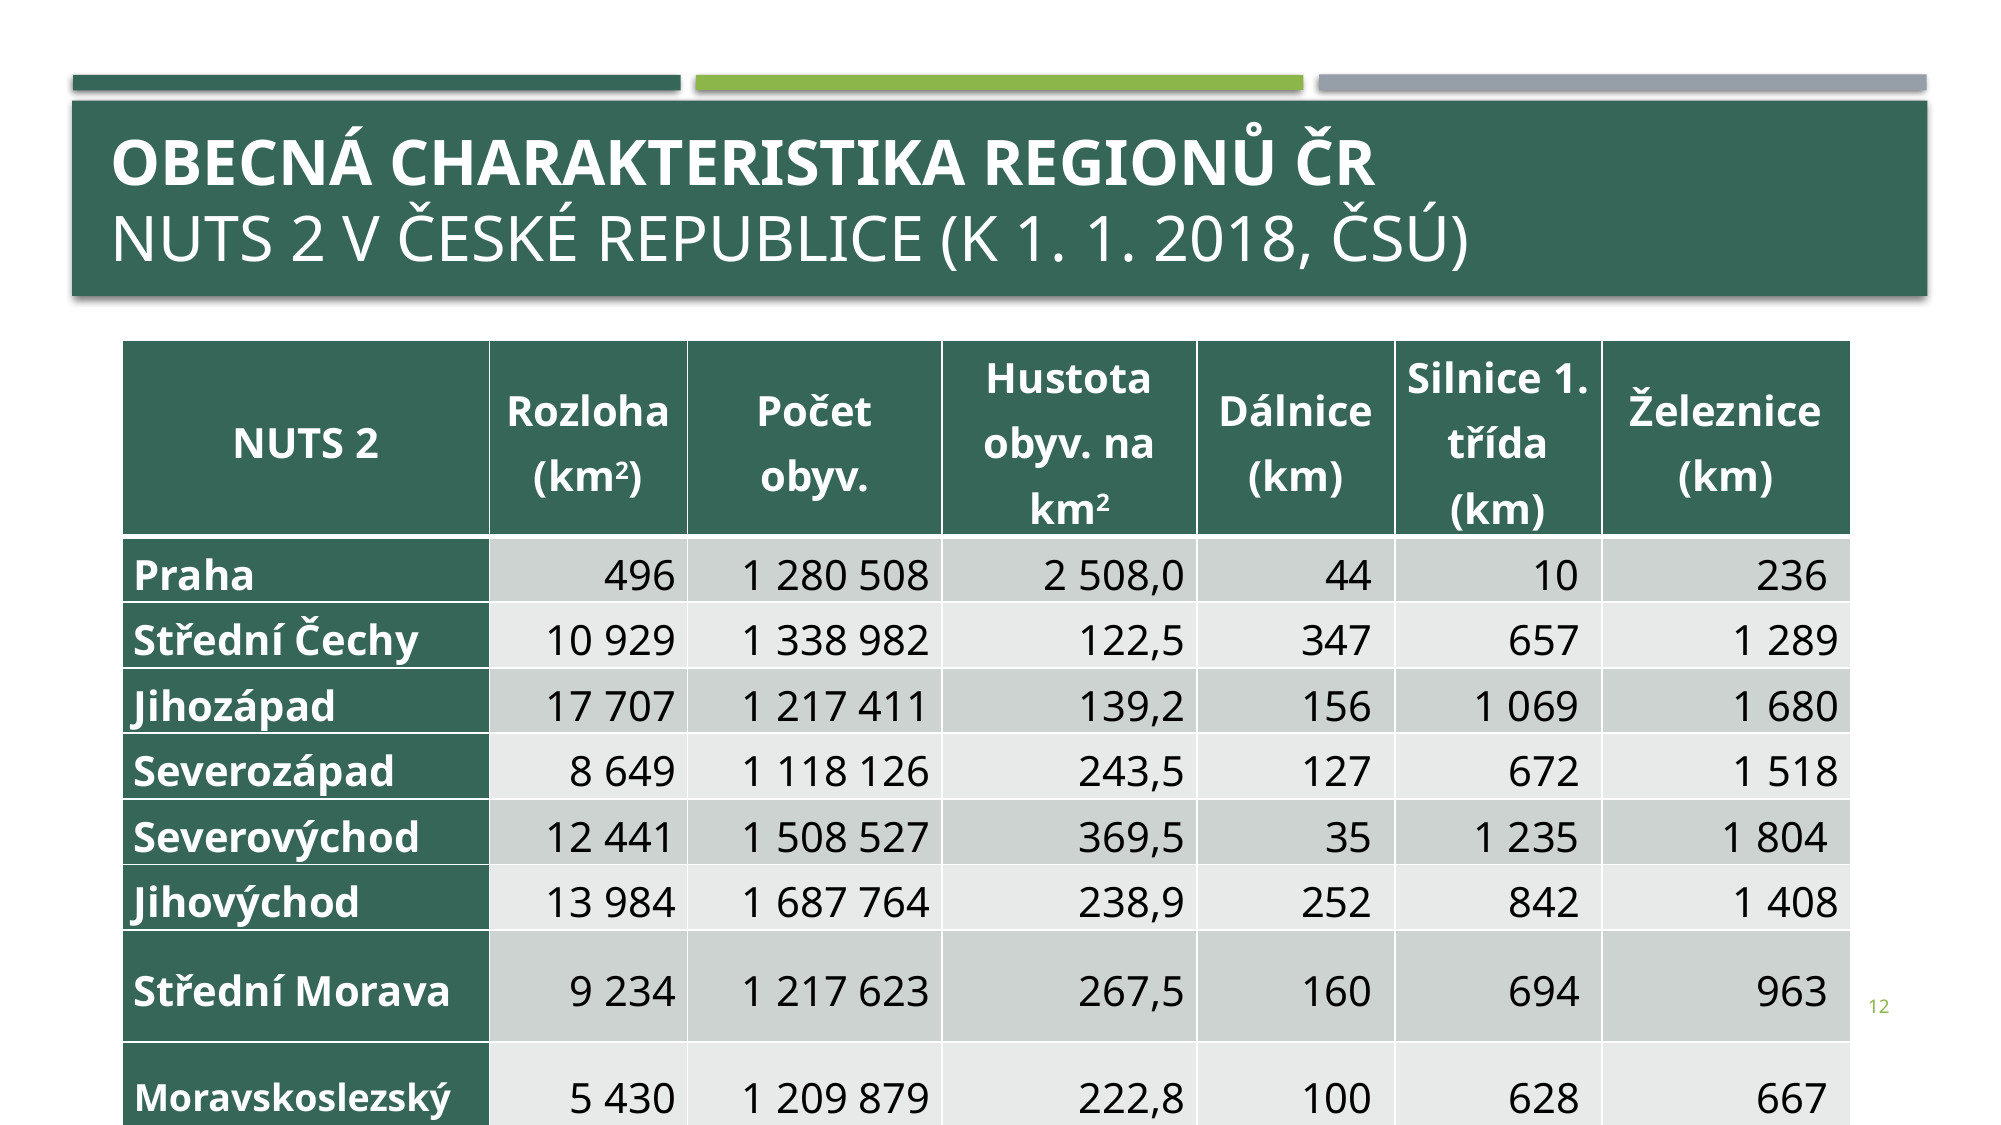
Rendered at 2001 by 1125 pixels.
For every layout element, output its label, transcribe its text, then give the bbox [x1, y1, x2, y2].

table_header NUTS 2 [123, 341, 489, 534]
table_cell 1 804 [1603, 800, 1850, 864]
table_cell 1 680 [1603, 669, 1850, 732]
table_cell 1 118 126 [688, 734, 941, 798]
table_cell 5 430 [490, 1043, 687, 1125]
slide_number 12 [1732, 977, 1905, 1037]
table_header Železnice (km) [1603, 341, 1850, 534]
table_cell 369,5 [943, 800, 1196, 864]
table_cell 1 217 411 [688, 669, 941, 732]
table_cell 252 [1198, 865, 1394, 929]
table_cell 44 [1198, 539, 1394, 601]
table_cell 1 209 879 [688, 1043, 941, 1125]
table_cell 267,5 [943, 931, 1196, 1041]
table_cell 222,8 [943, 1043, 1196, 1125]
table_cell 156 [1198, 669, 1394, 732]
table_cell 1 338 982 [688, 603, 941, 667]
title Obecná charakteristika regionů Čr NUTS 2 v České republice (k 1. 1. 2018, ČSÚ) [95, 115, 1905, 282]
table_cell 694 [1396, 931, 1601, 1041]
table_header Rozloha (km2) [490, 341, 687, 534]
table_cell 8 649 [490, 734, 687, 798]
table_cell 100 [1198, 1043, 1394, 1125]
table_cell 127 [1198, 734, 1394, 798]
table_cell 160 [1198, 931, 1394, 1041]
table_cell 842 [1396, 865, 1601, 929]
table_cell Jihovýchod [123, 865, 489, 929]
table_cell 347 [1198, 603, 1394, 667]
table_cell 10 929 [490, 603, 687, 667]
table_header Dálnice (km) [1198, 341, 1394, 534]
table_cell 628 [1396, 1043, 1601, 1125]
table_cell 12 441 [490, 800, 687, 864]
table_cell 657 [1396, 603, 1601, 667]
table_cell 1 289 [1603, 603, 1850, 667]
table_header Počet obyv. [688, 341, 941, 534]
table_header Silnice 1. třída (km) [1396, 341, 1601, 534]
table_cell 667 [1603, 1043, 1850, 1125]
table_cell 17 707 [490, 669, 687, 732]
table_cell Praha [123, 539, 489, 601]
table_cell Severozápad [123, 734, 489, 798]
table_cell 1 518 [1603, 734, 1850, 798]
table_cell 1 217 623 [688, 931, 941, 1041]
table_header Hustota obyv. na km2 [943, 341, 1196, 534]
table_cell Jihozápad [123, 669, 489, 732]
table_cell 963 [1603, 931, 1850, 1041]
table_cell 236 [1603, 539, 1850, 601]
table_cell 1 508 527 [688, 800, 941, 864]
table_cell 35 [1198, 800, 1394, 864]
table_cell 1 280 508 [688, 539, 941, 601]
table_cell 672 [1396, 734, 1601, 798]
table_cell 496 [490, 539, 687, 601]
table_cell Střední Čechy [123, 603, 489, 667]
table_cell 122,5 [943, 603, 1196, 667]
table_cell 238,9 [943, 865, 1196, 929]
table_cell 1 235 [1396, 800, 1601, 864]
table_cell 1 069 [1396, 669, 1601, 732]
table_cell 2 508,0 [943, 539, 1196, 601]
table_cell 1 408 [1603, 865, 1850, 929]
table_cell Střední Morava [123, 931, 489, 1041]
table_cell 139,2 [943, 669, 1196, 732]
table_cell 1 687 764 [688, 865, 941, 929]
table_cell 9 234 [490, 931, 687, 1041]
table_cell 13 984 [490, 865, 687, 929]
table_cell 243,5 [943, 734, 1196, 798]
table_cell 10 [1396, 539, 1601, 601]
table_cell Severovýchod [123, 800, 489, 864]
table_cell Moravskoslezský [123, 1043, 489, 1125]
